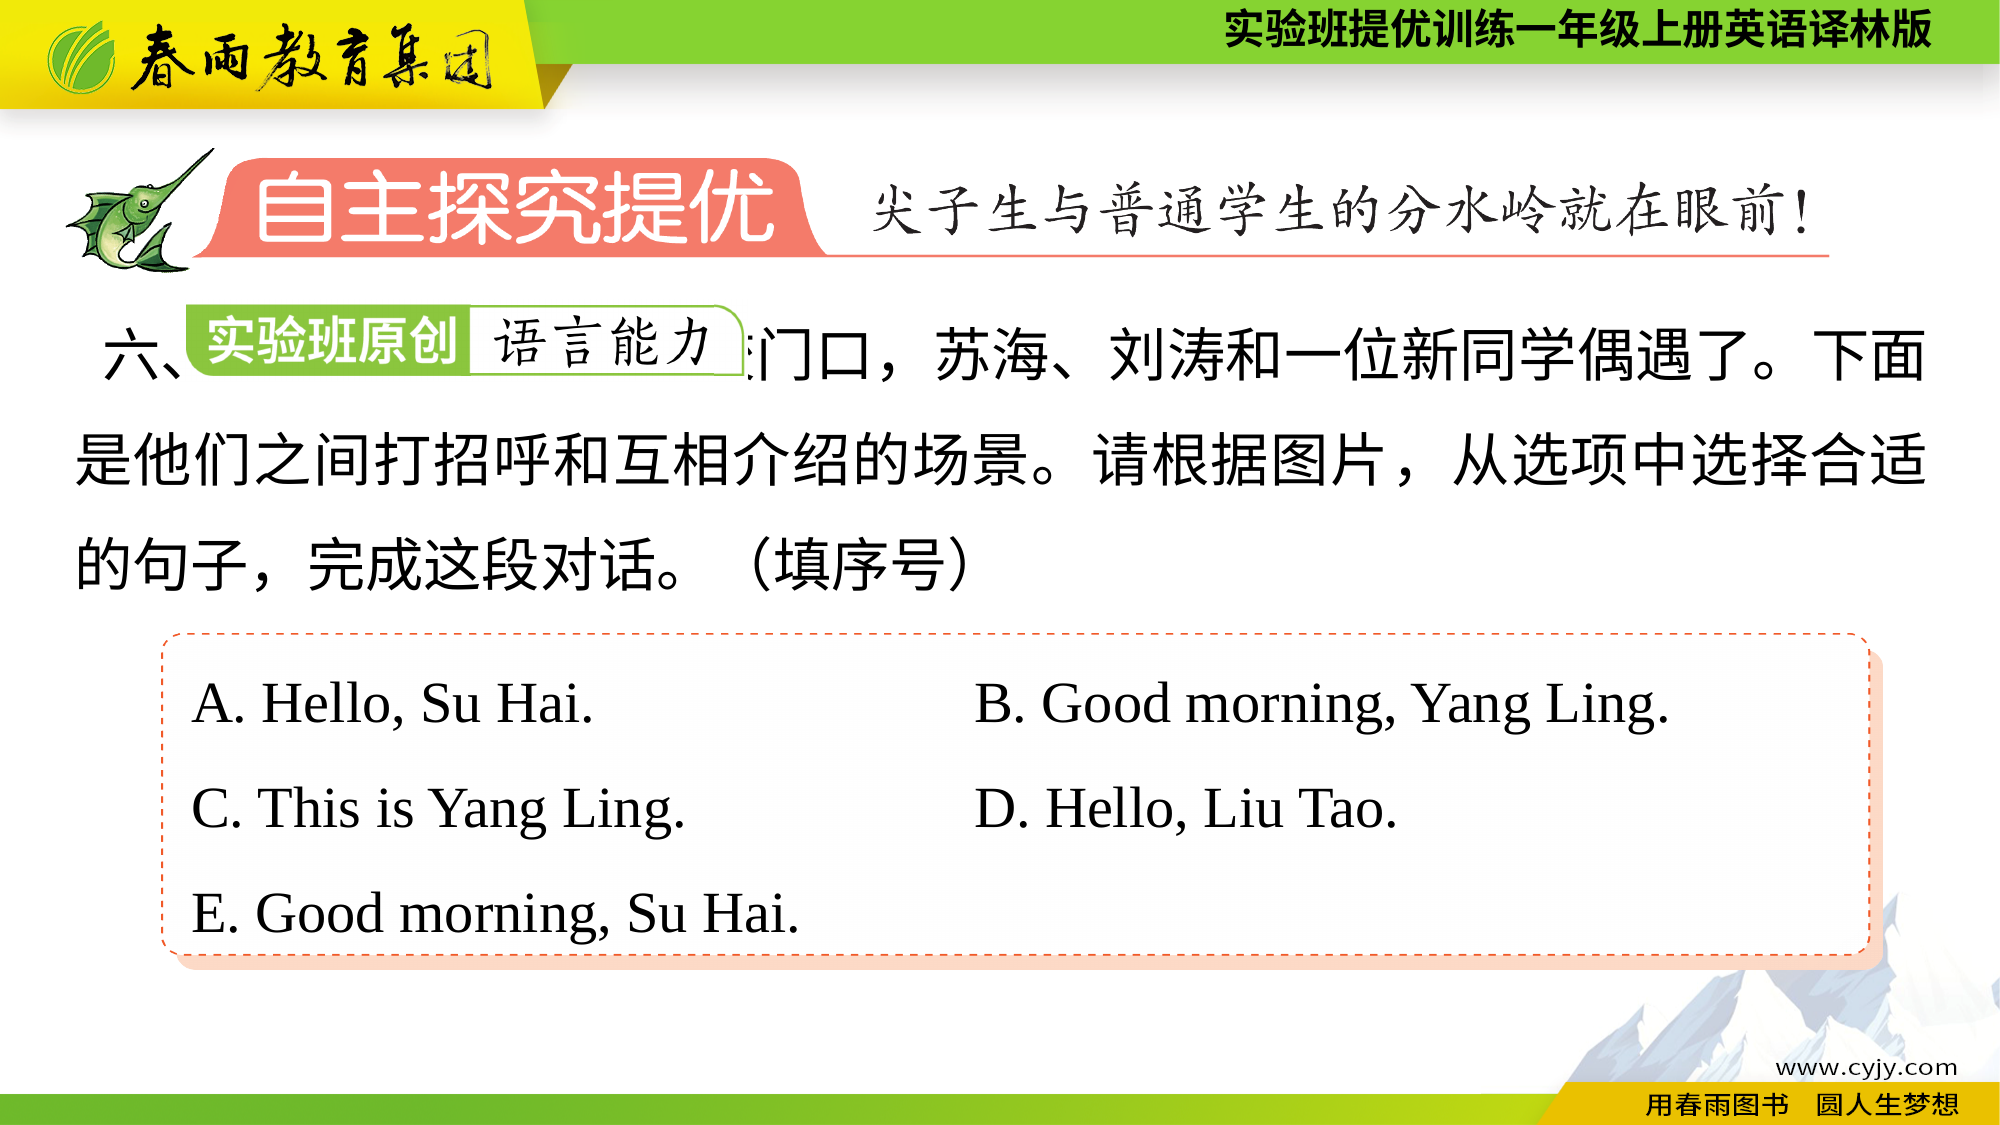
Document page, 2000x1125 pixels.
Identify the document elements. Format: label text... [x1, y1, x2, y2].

list 六、 校门口，苏海、刘涛和一位新同学偶遇了。下面是他们之间打招呼和互相介绍的场景。请根据图片，从选项中选择合适的句子，完成这段对话。（填序号） [59, 275, 1944, 596]
picture [0, 0, 2000, 1125]
text_box A. Hello, Su Hai. B. Good morning, Yang Ling. C. This is Yang Ling. D. Hello, Liu Tao. E. Good morning, Su Hai. [59, 621, 1944, 952]
